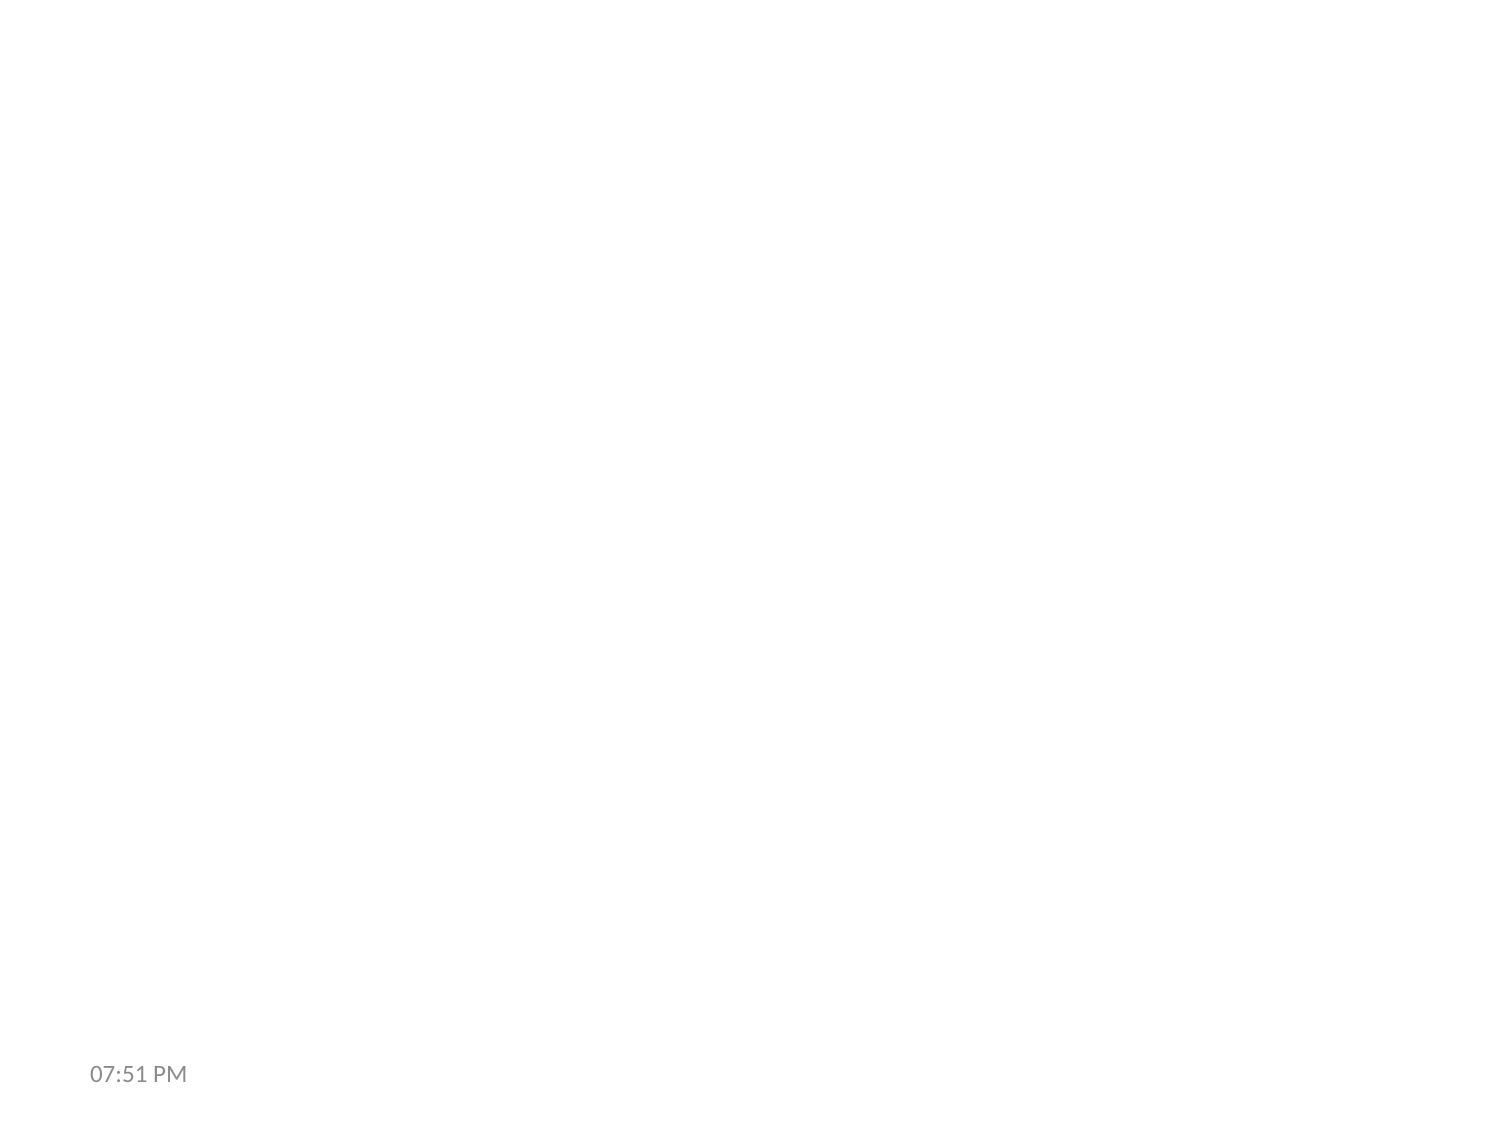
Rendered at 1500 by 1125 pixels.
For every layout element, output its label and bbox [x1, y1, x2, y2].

slide_number [75, 1042, 425, 1103]
